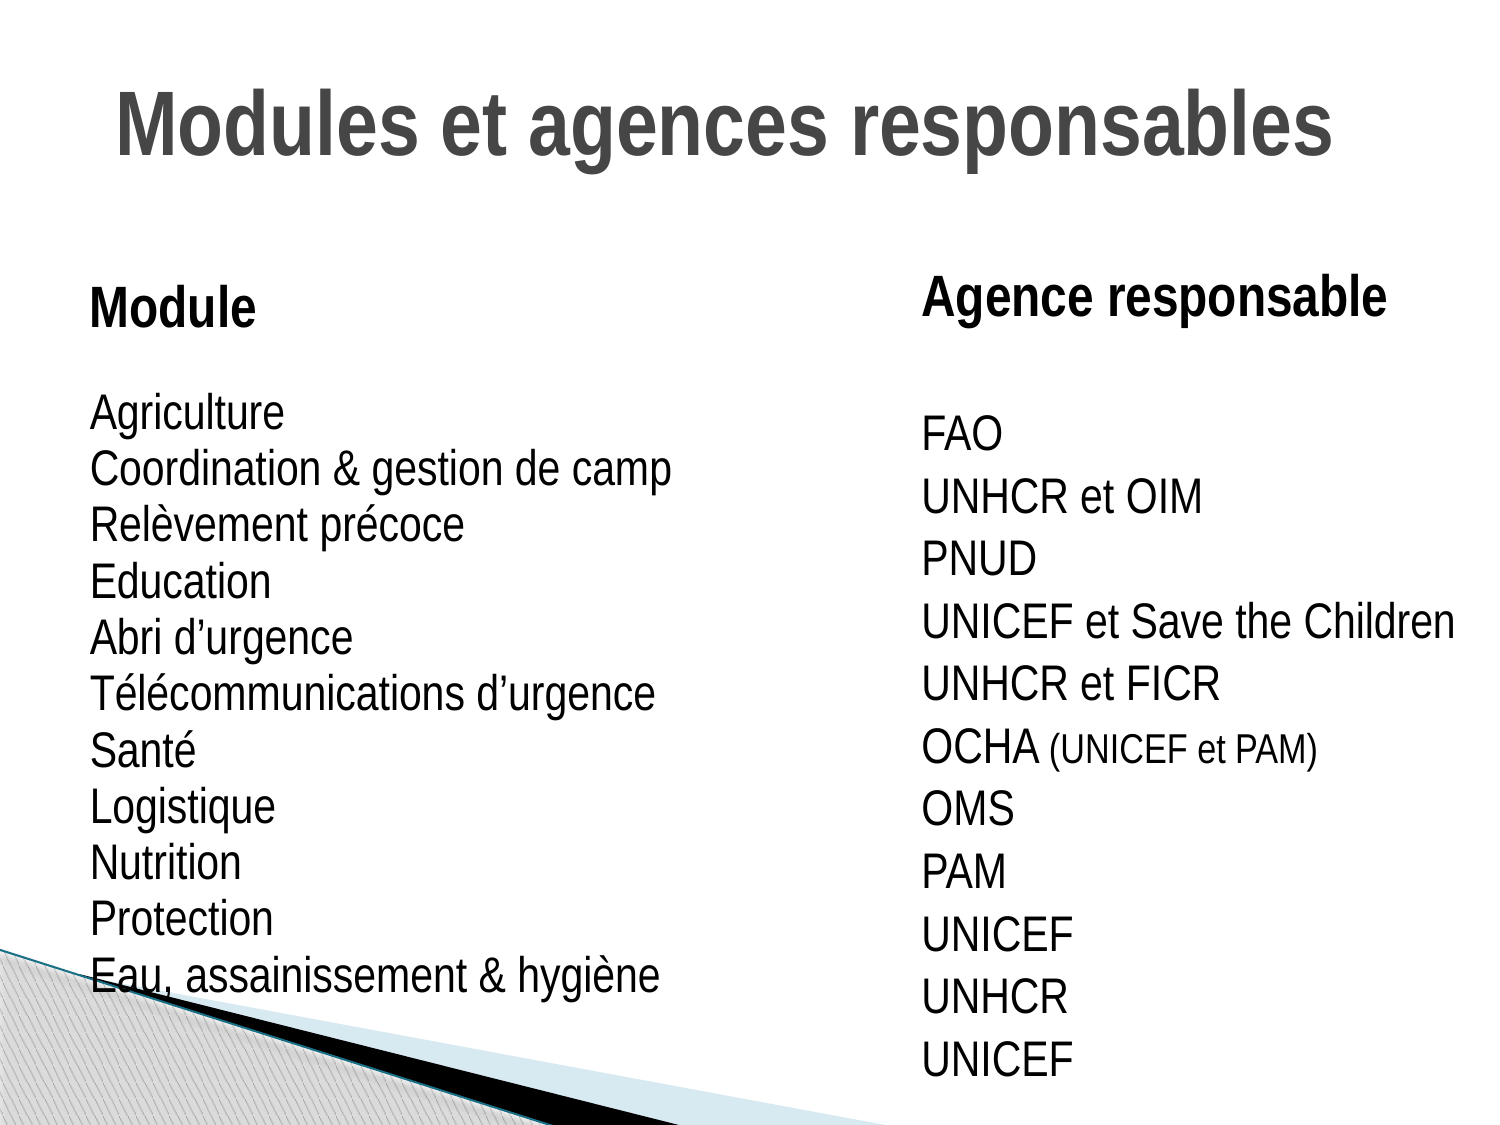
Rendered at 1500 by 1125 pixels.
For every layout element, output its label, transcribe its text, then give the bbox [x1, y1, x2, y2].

text_box Agence responsable FAO UNHCR et OIM PNUD UNICEF et Save the Children UNHCR et FICR OCHA (UNICEF et PAM) OMS PAM UNICEF UNHCR UNICEF [906, 263, 1500, 1114]
title Modules et agences responsables [100, 37, 1438, 200]
list Module Agriculture Coordination & gestion de camp Relèvement précoce Education Abri d’urgence Télécommunications d’urgence Santé Logistique Nutrition Protection Eau, assainissement & hygiène [75, 275, 1425, 1125]
